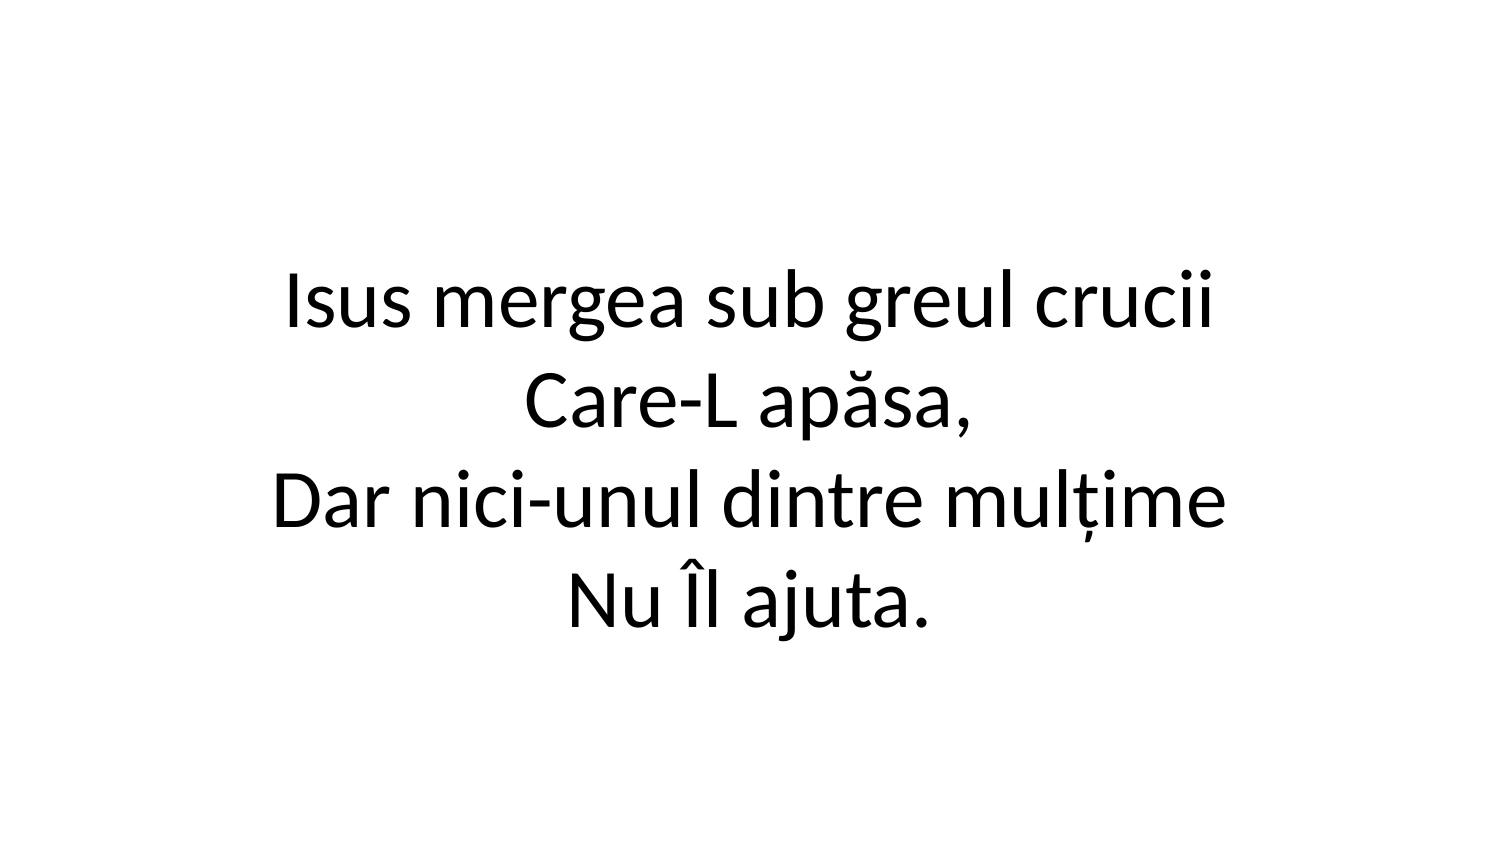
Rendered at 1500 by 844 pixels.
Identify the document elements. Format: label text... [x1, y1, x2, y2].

text_box Isus mergea sub greul crucii Care-L apăsa, Dar nici-unul dintre mulțime Nu Îl ajuta. [256, 192, 1244, 652]
